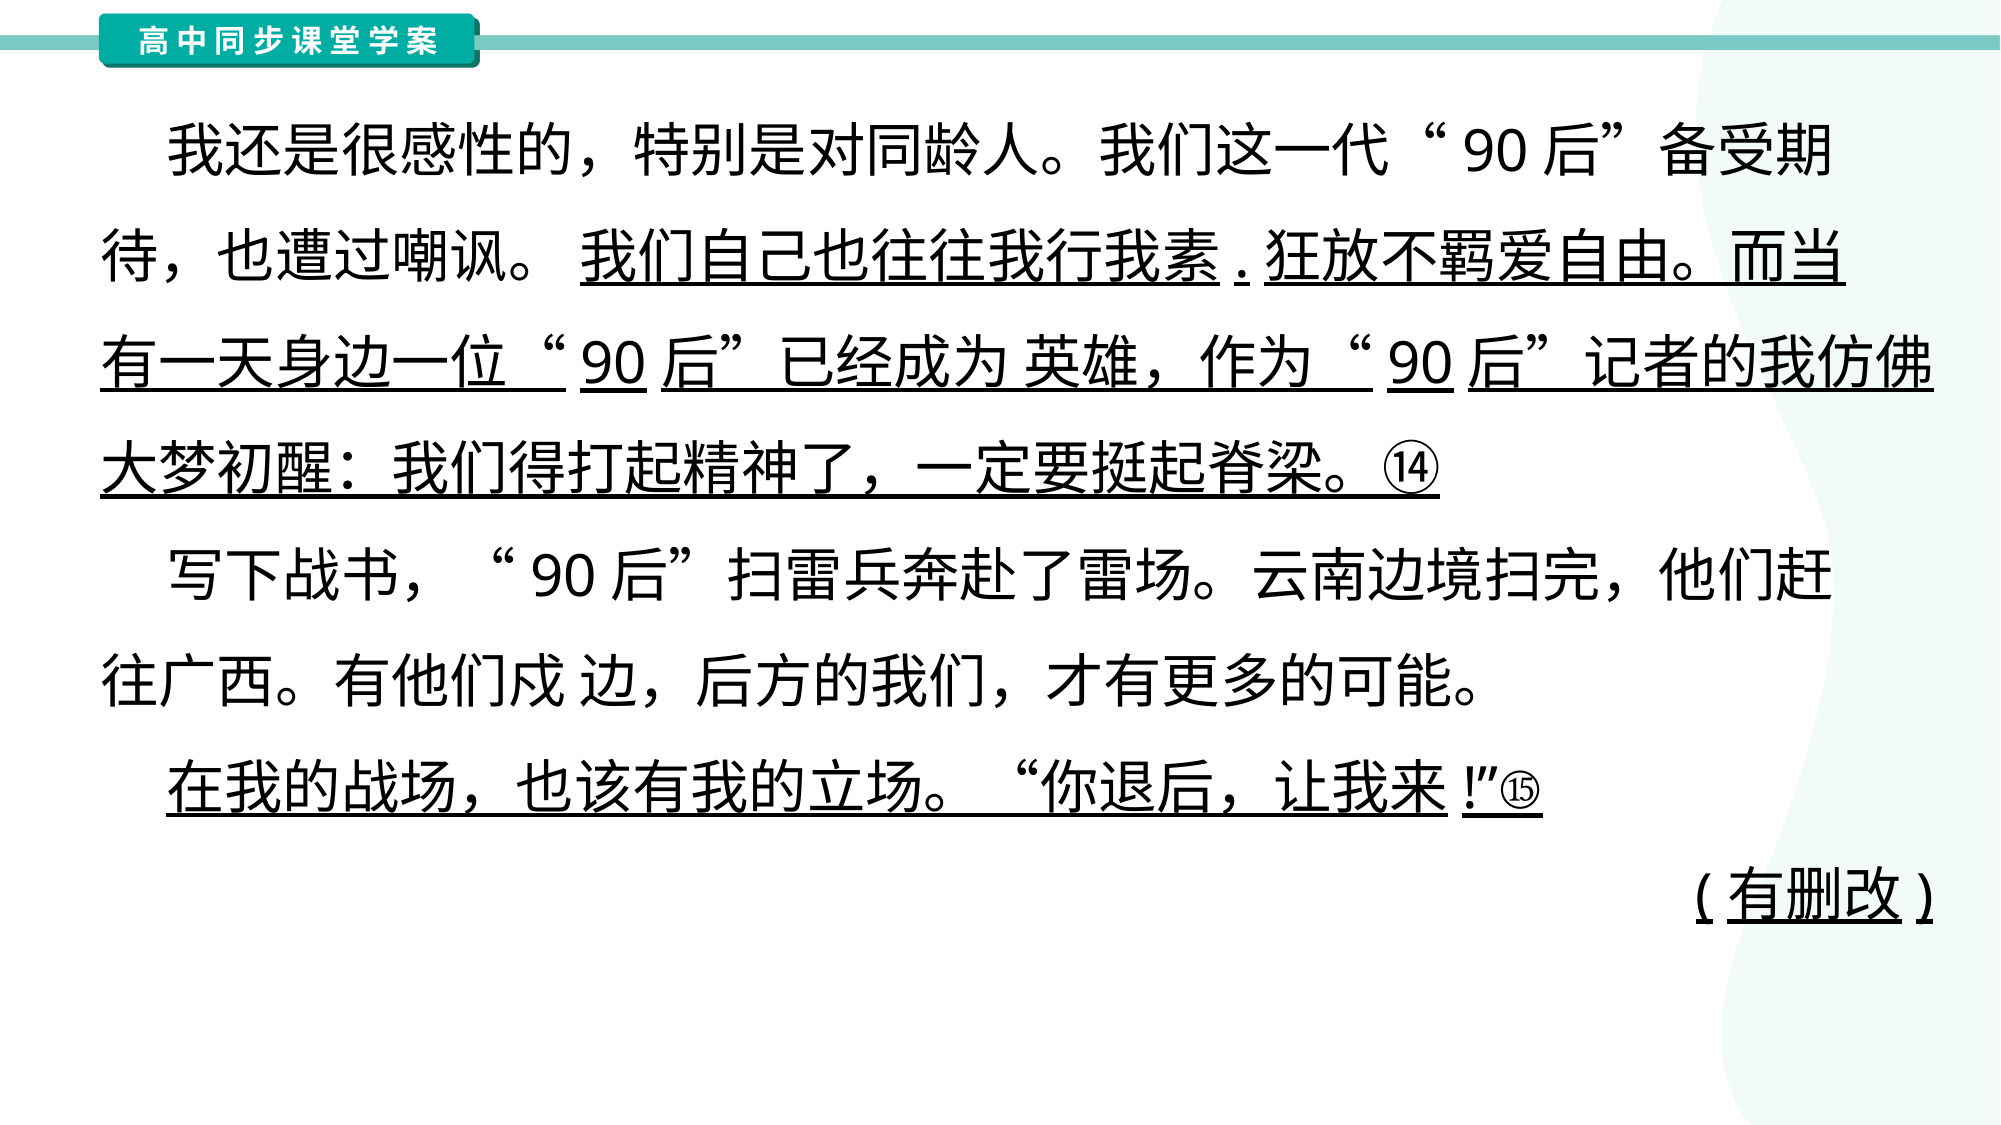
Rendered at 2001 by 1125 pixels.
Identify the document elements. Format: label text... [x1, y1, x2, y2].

text_box 我还是很感性的，特别是对同龄人。我们这一代“90后”备受期 待，也遭过嘲讽。 我们自己也往往我行我素.狂放不羁爱自由。而当 有一天身边一位“90后”已经成为 英雄，作为“90后”记者的我仿佛 大梦初醒：我们得打起精神了，一定要挺起脊梁。⑭ 写下战书，“90后”扫雷兵奔赴了雷场。云南边境扫完，他们赶 往广西。有他们戍 边，后方的我们，才有更多的可能。 在我的战场，也该有我的立场。“你退后，让我来!”⑮ (有删改) [100, 76, 1899, 1034]
picture [0, 0, 2000, 1125]
